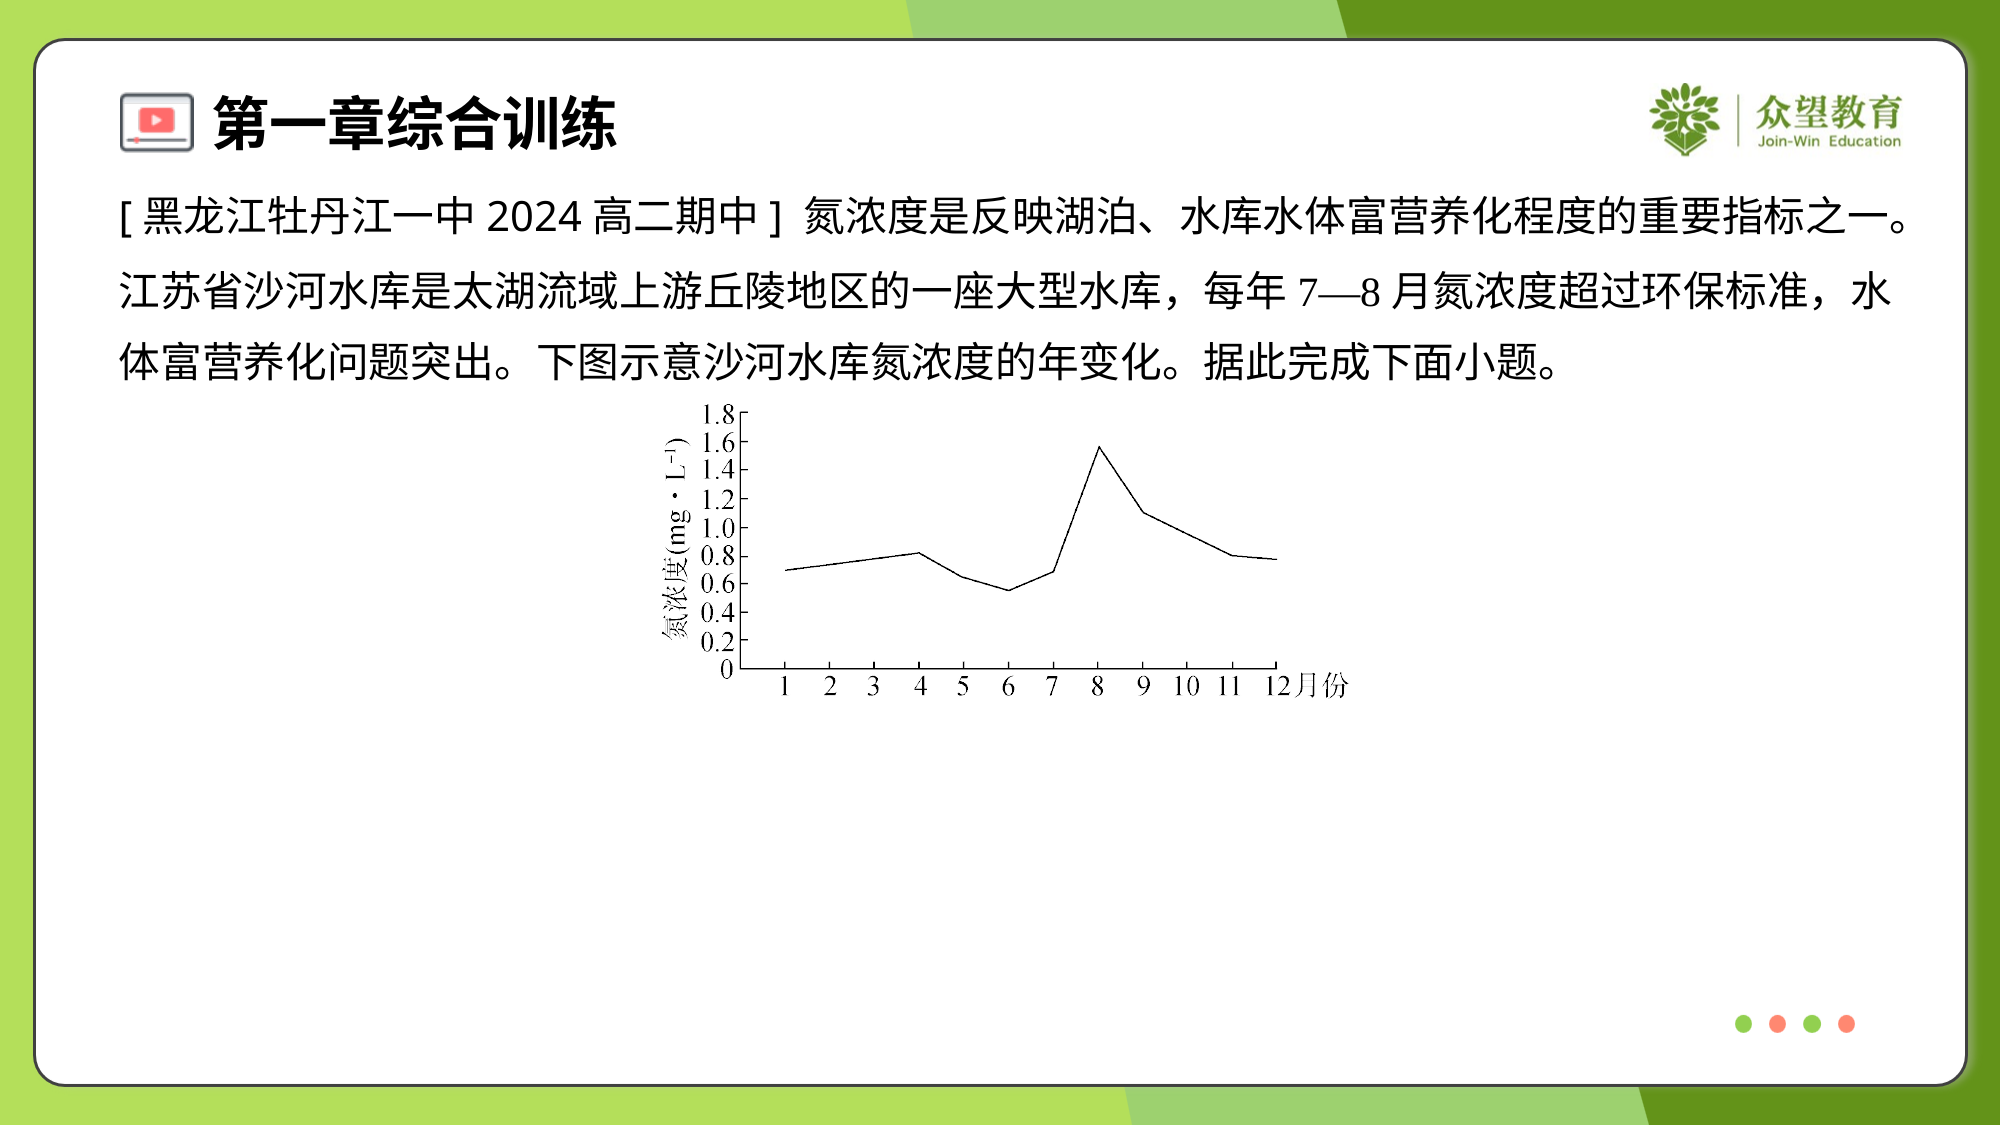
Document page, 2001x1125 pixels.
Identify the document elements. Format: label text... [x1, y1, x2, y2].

text_box [黑龙江牡丹江一中2024高二期中] 氮浓度是反映湖泊、水库水体富营养化程度的重要指标之一。 江苏省沙河水库是太湖流域上游丘陵地区的一座大型水库，每年7—8月氮浓度超过环保标准，水 体富营养化问题突出。下图示意沙河水库氮浓度的年变化。据此完成下面小题。 [118, 164, 1883, 379]
picture [0, 0, 2000, 1125]
